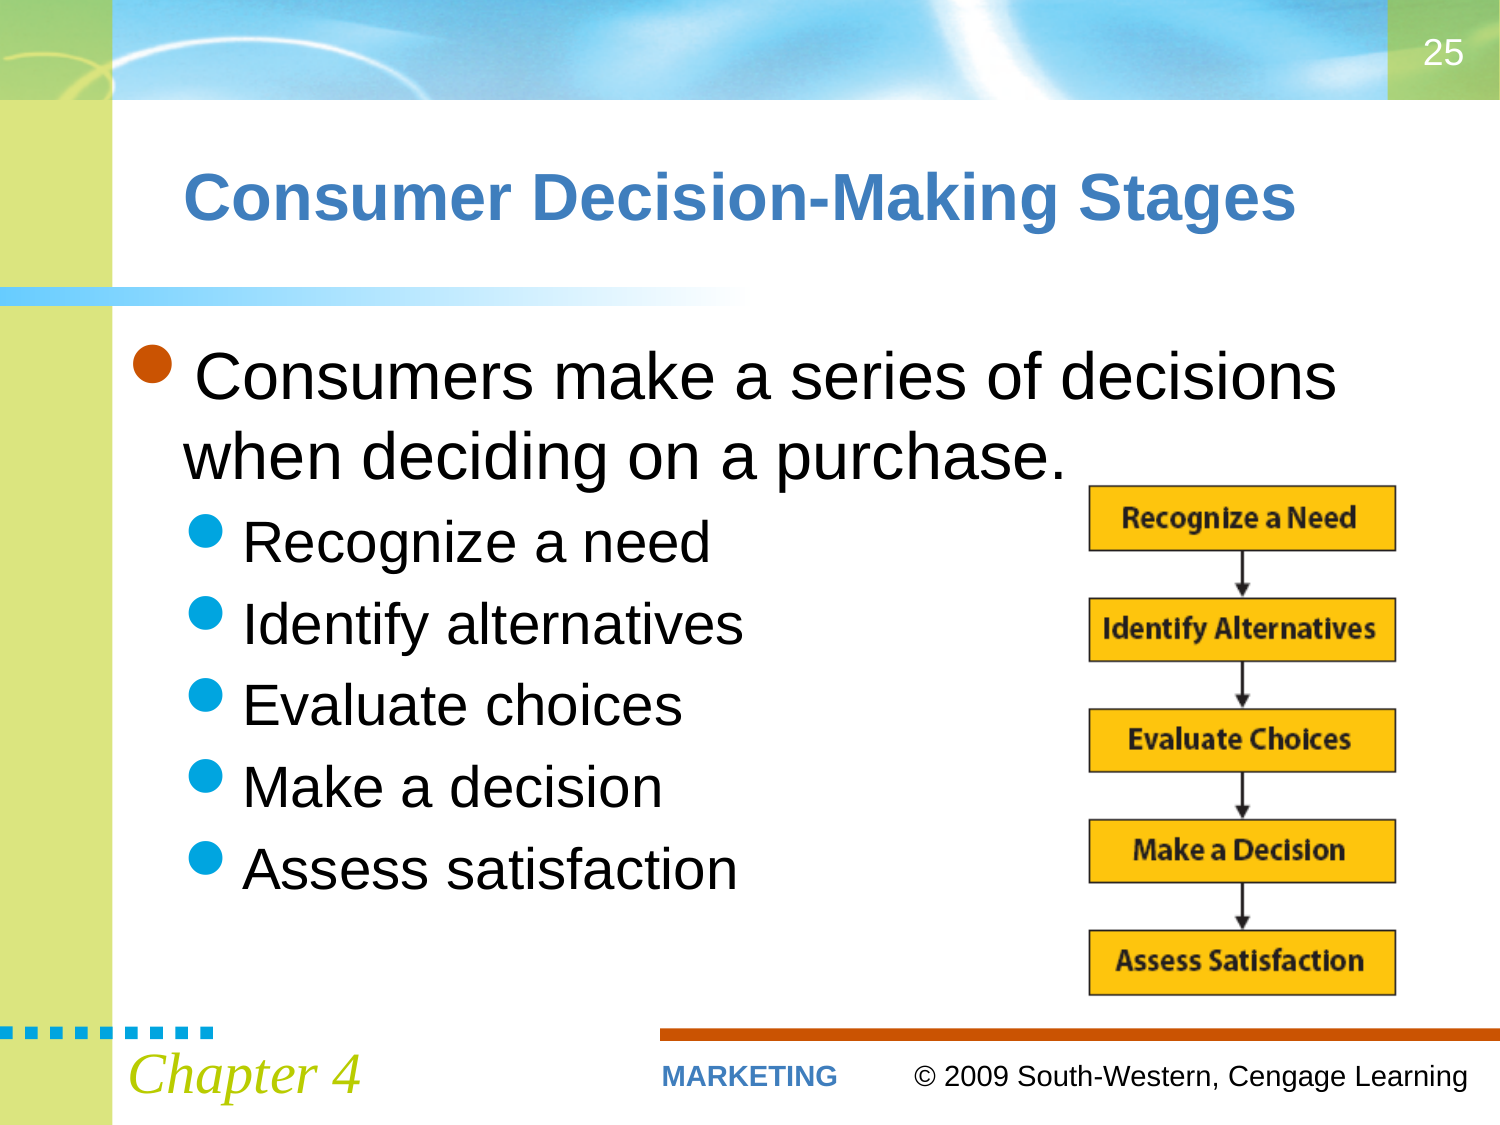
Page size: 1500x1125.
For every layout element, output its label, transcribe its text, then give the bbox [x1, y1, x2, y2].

footer Chapter 4 [112, 1012, 638, 1113]
picture [1078, 474, 1408, 1005]
title Consumer Decision-Making Stages [112, 99, 1388, 288]
slide_number 25 [1387, 0, 1500, 101]
list Consumers make a series of decisions when deciding on a purchase. Recognize a need Identify alternatives Evaluate choices Make a decision Assess satisfaction [112, 324, 1388, 1001]
